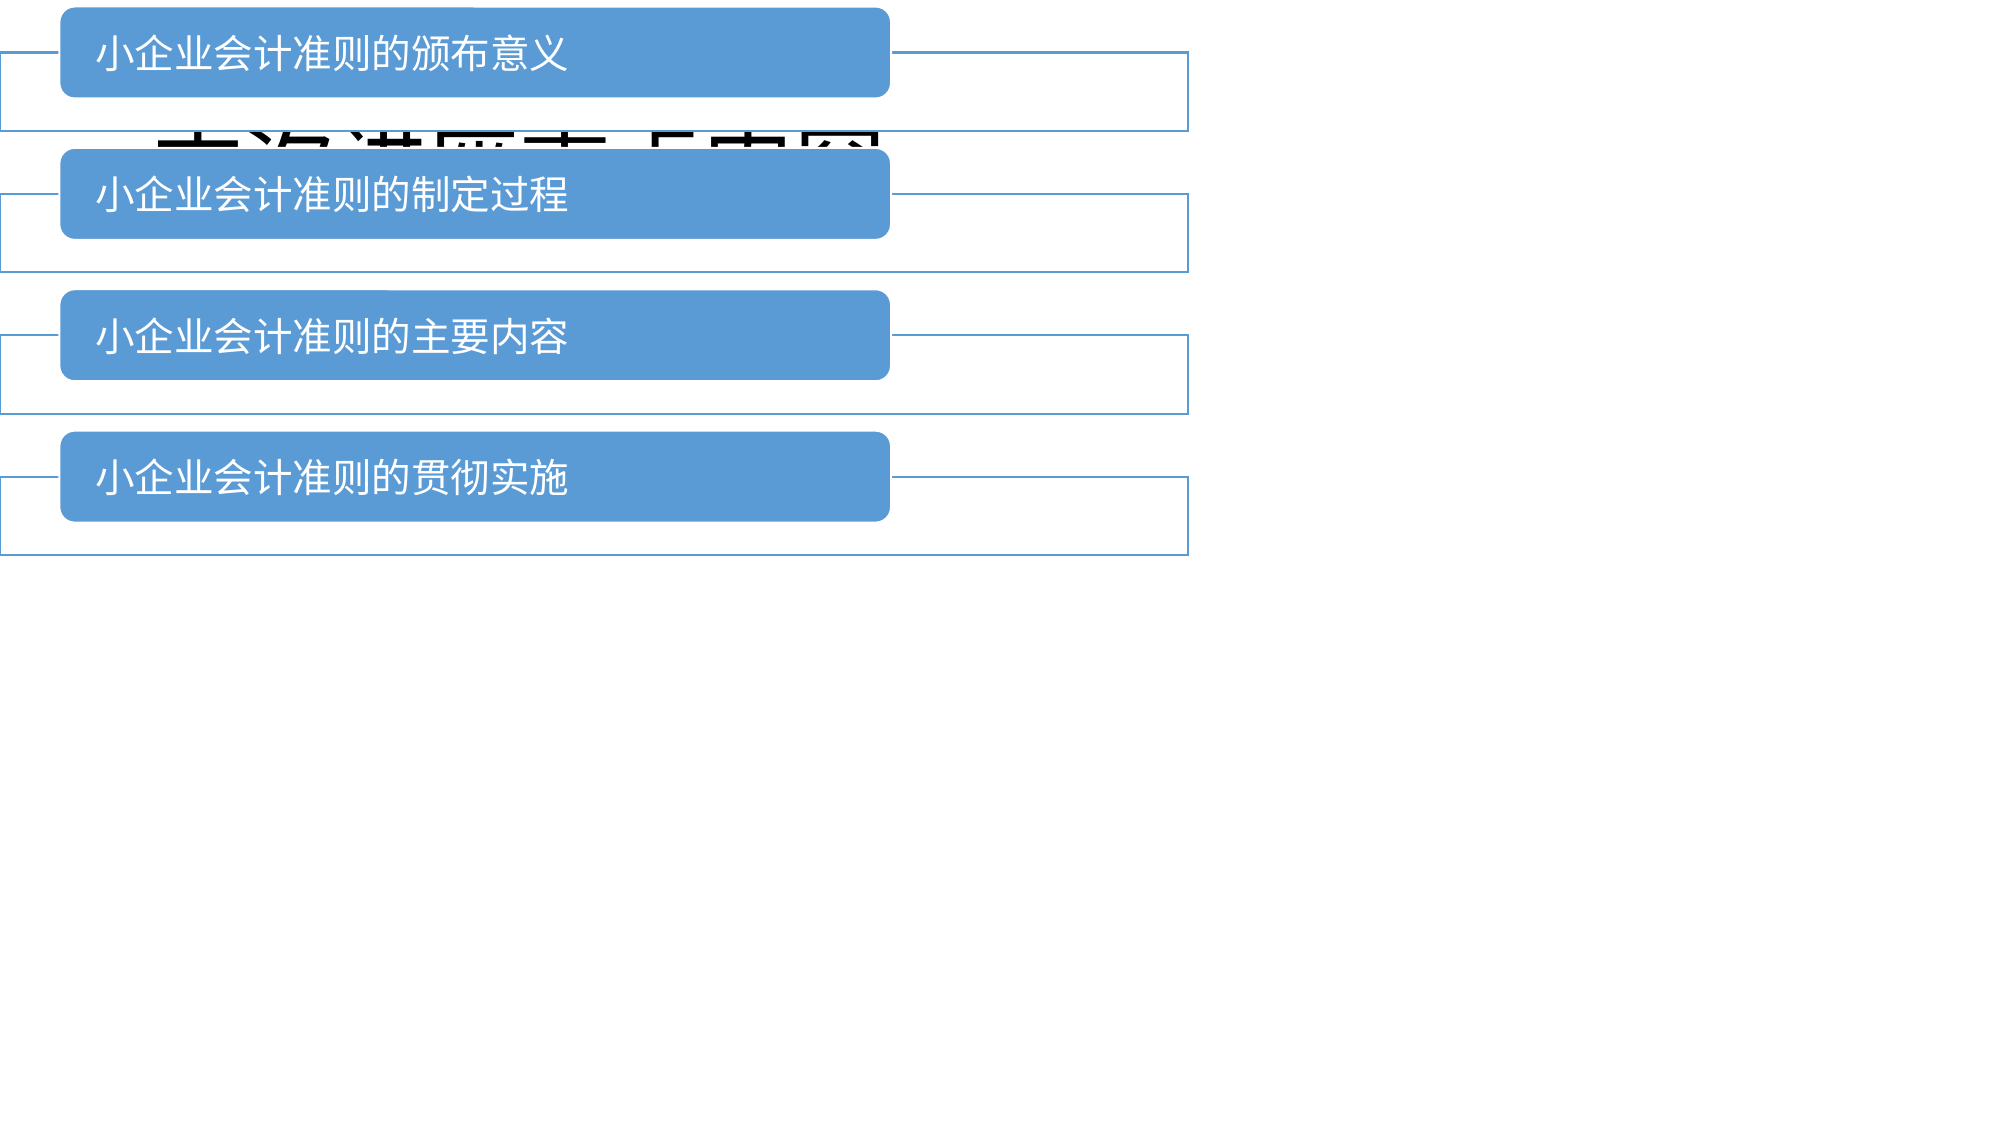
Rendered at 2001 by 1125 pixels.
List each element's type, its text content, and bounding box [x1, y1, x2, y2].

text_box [152, 302, 1342, 865]
title 本次讲座重点内容 [137, 59, 1863, 278]
